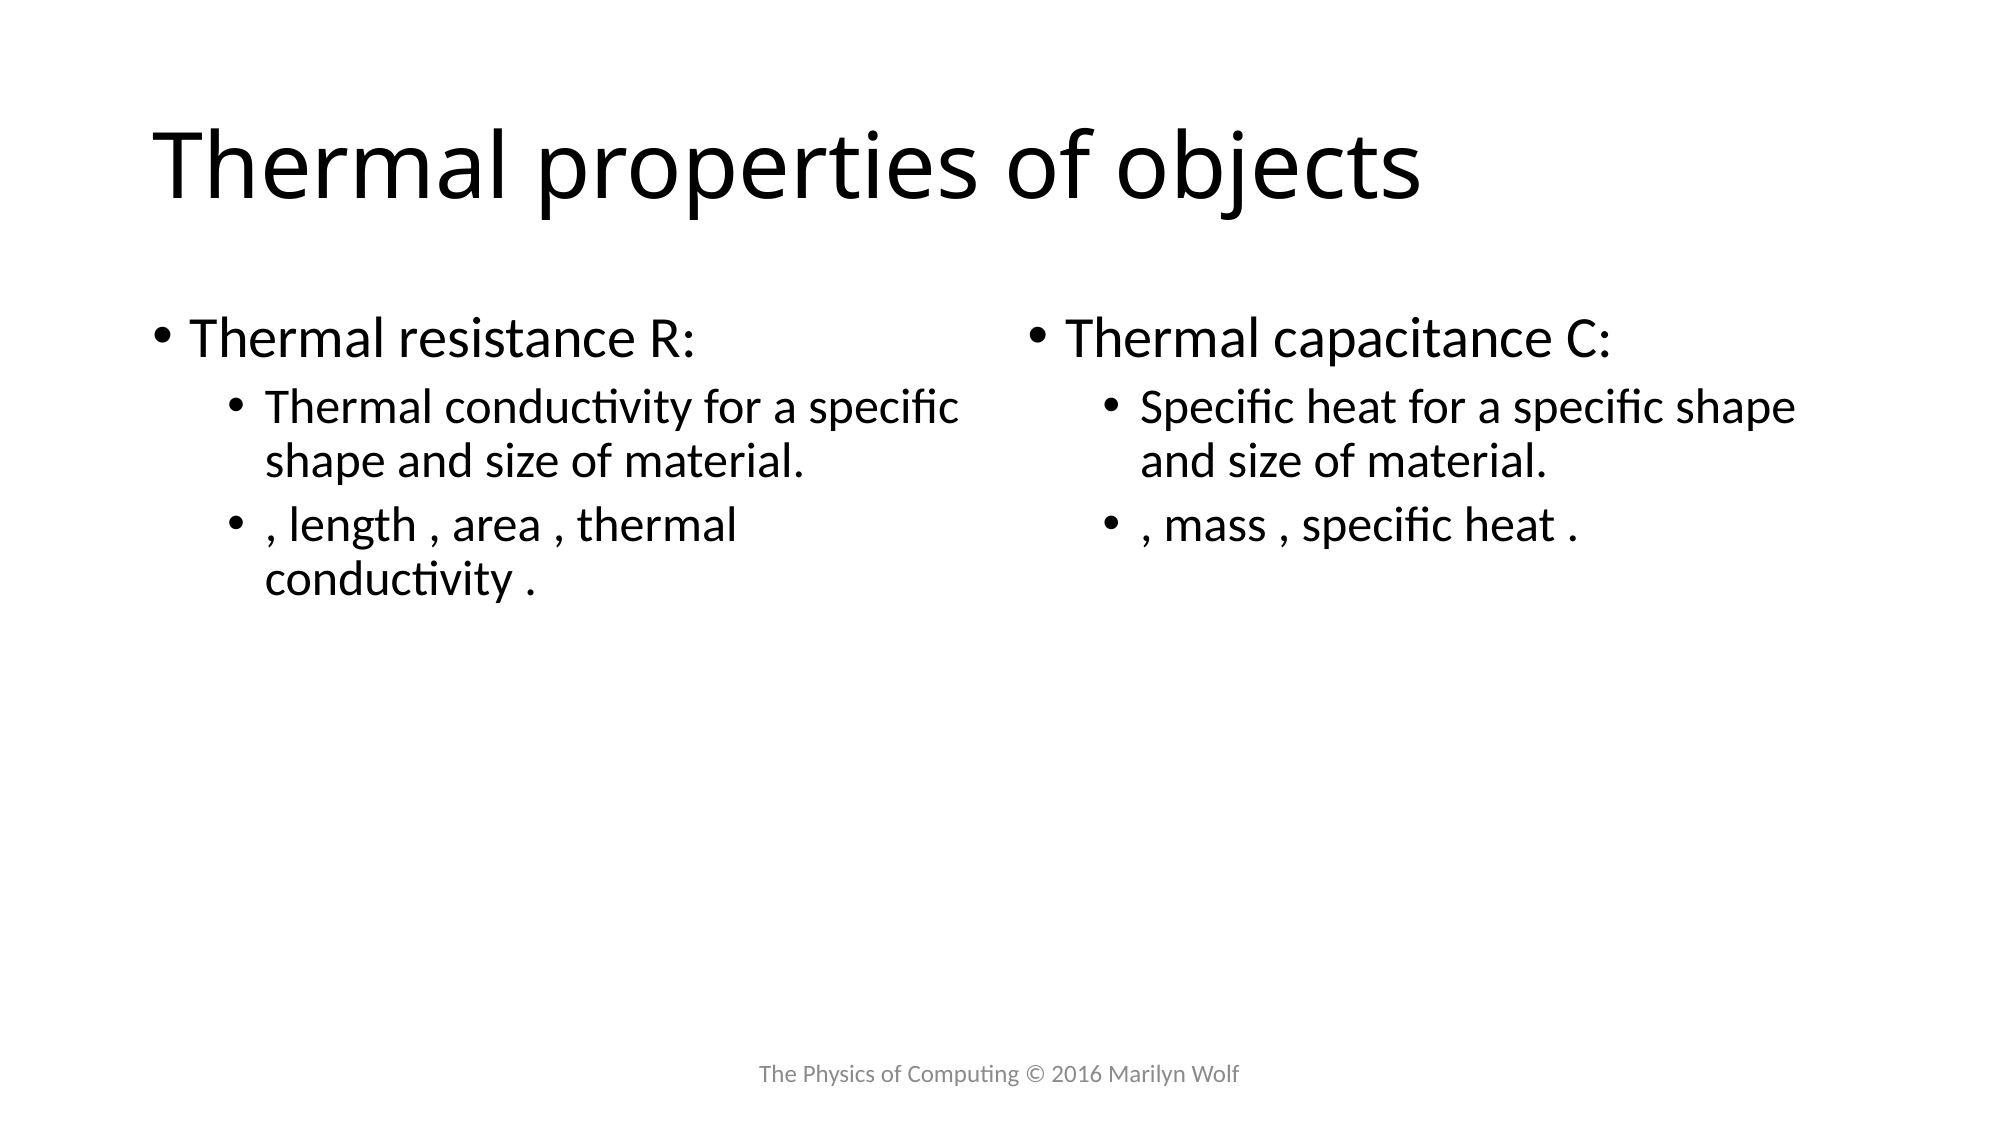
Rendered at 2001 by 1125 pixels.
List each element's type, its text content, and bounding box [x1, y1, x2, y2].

footer The Physics of Computing © 2016 Marilyn Wolf [662, 1042, 1338, 1103]
title Thermal properties of objects [137, 59, 1863, 278]
